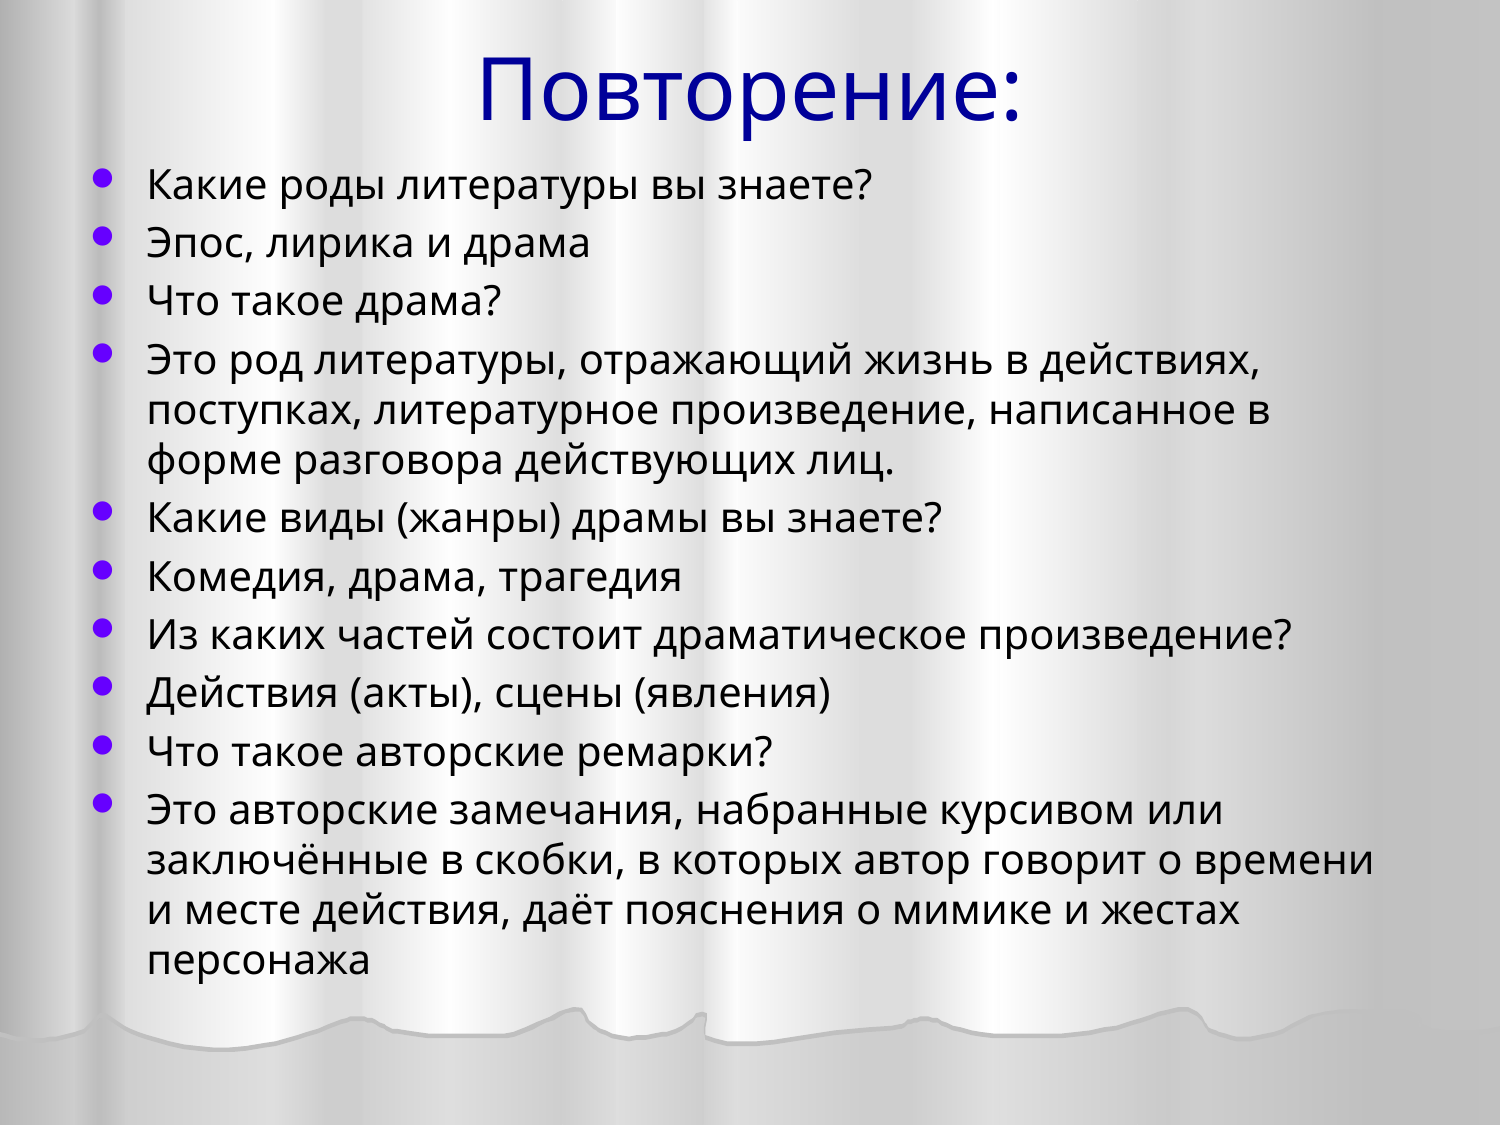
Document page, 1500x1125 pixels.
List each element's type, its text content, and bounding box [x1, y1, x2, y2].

title Повторение: [74, 45, 1426, 126]
list Какие роды литературы вы знаете? Эпос, лирика и драма Что такое драма? Это род литературы, отражающий жизнь в действиях, поступках, литературное произведение, написанное в форме разговора действующих лиц. Какие виды (жанры) драмы вы знаете? Комедия, драма, трагедия Из каких частей состоит драматическое произведение? Действия (акты), сцены (явления) Что такое авторские ремарки? Это авторские замечания, набранные курсивом или заключённые в скобки, в которых автор говорит о времени и месте действия, даёт пояснения о мимике и жестах персонажа [74, 149, 1426, 1006]
